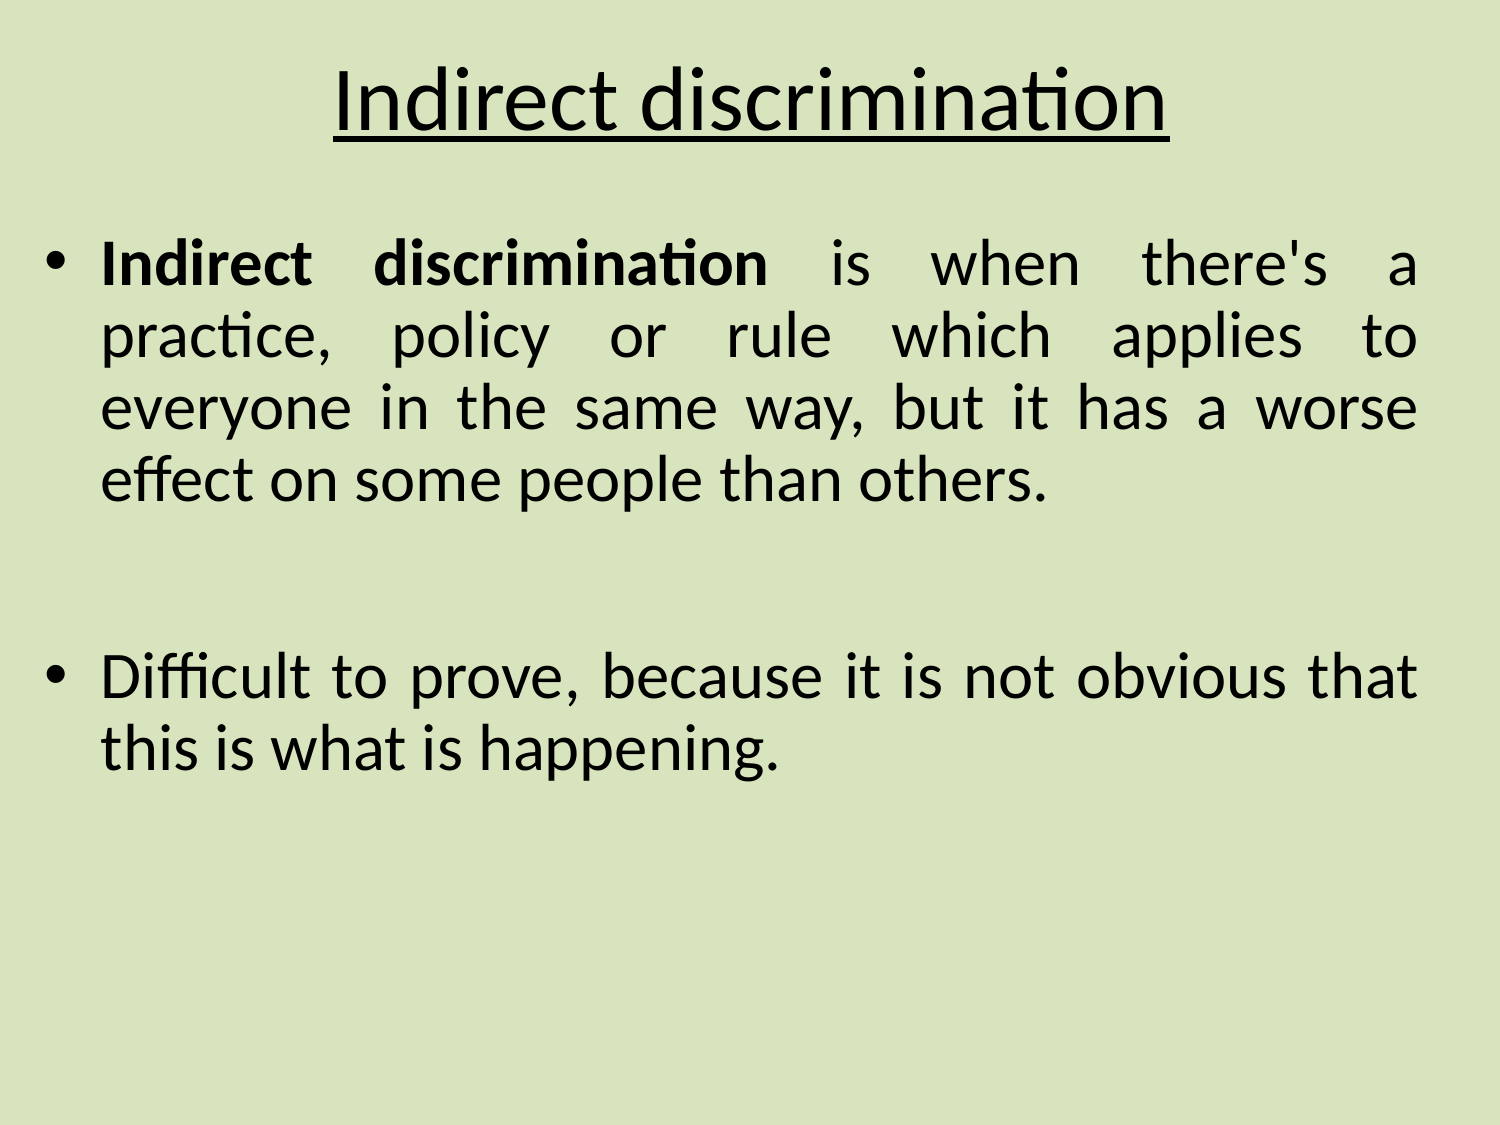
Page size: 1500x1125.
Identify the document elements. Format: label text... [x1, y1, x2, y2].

title Indirect discrimination [76, 0, 1427, 188]
list Indirect discrimination is when there's a practice, policy or rule which applies to everyone in the same way, but it has a worse effect on some people than others. Difficult to prove, because it is not obvious that this is what is happening. [29, 219, 1436, 1071]
